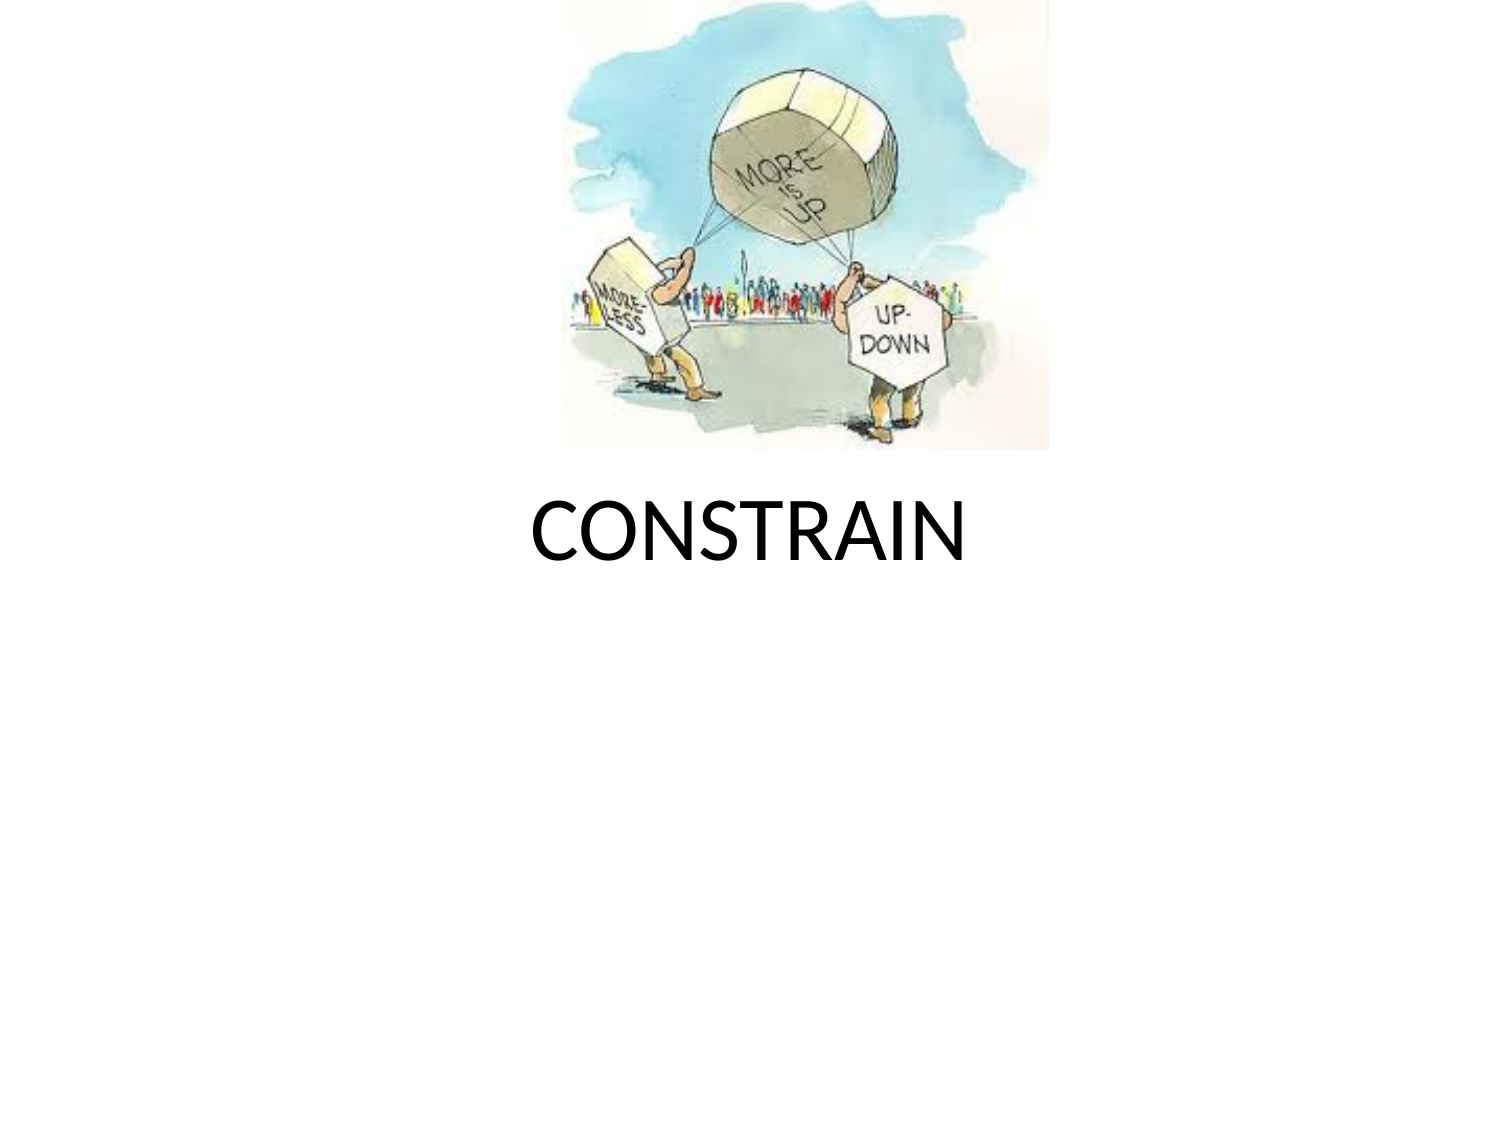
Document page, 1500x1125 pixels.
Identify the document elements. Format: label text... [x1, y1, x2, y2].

title CONSTRAIN [75, 450, 1425, 598]
picture [562, 0, 1049, 451]
